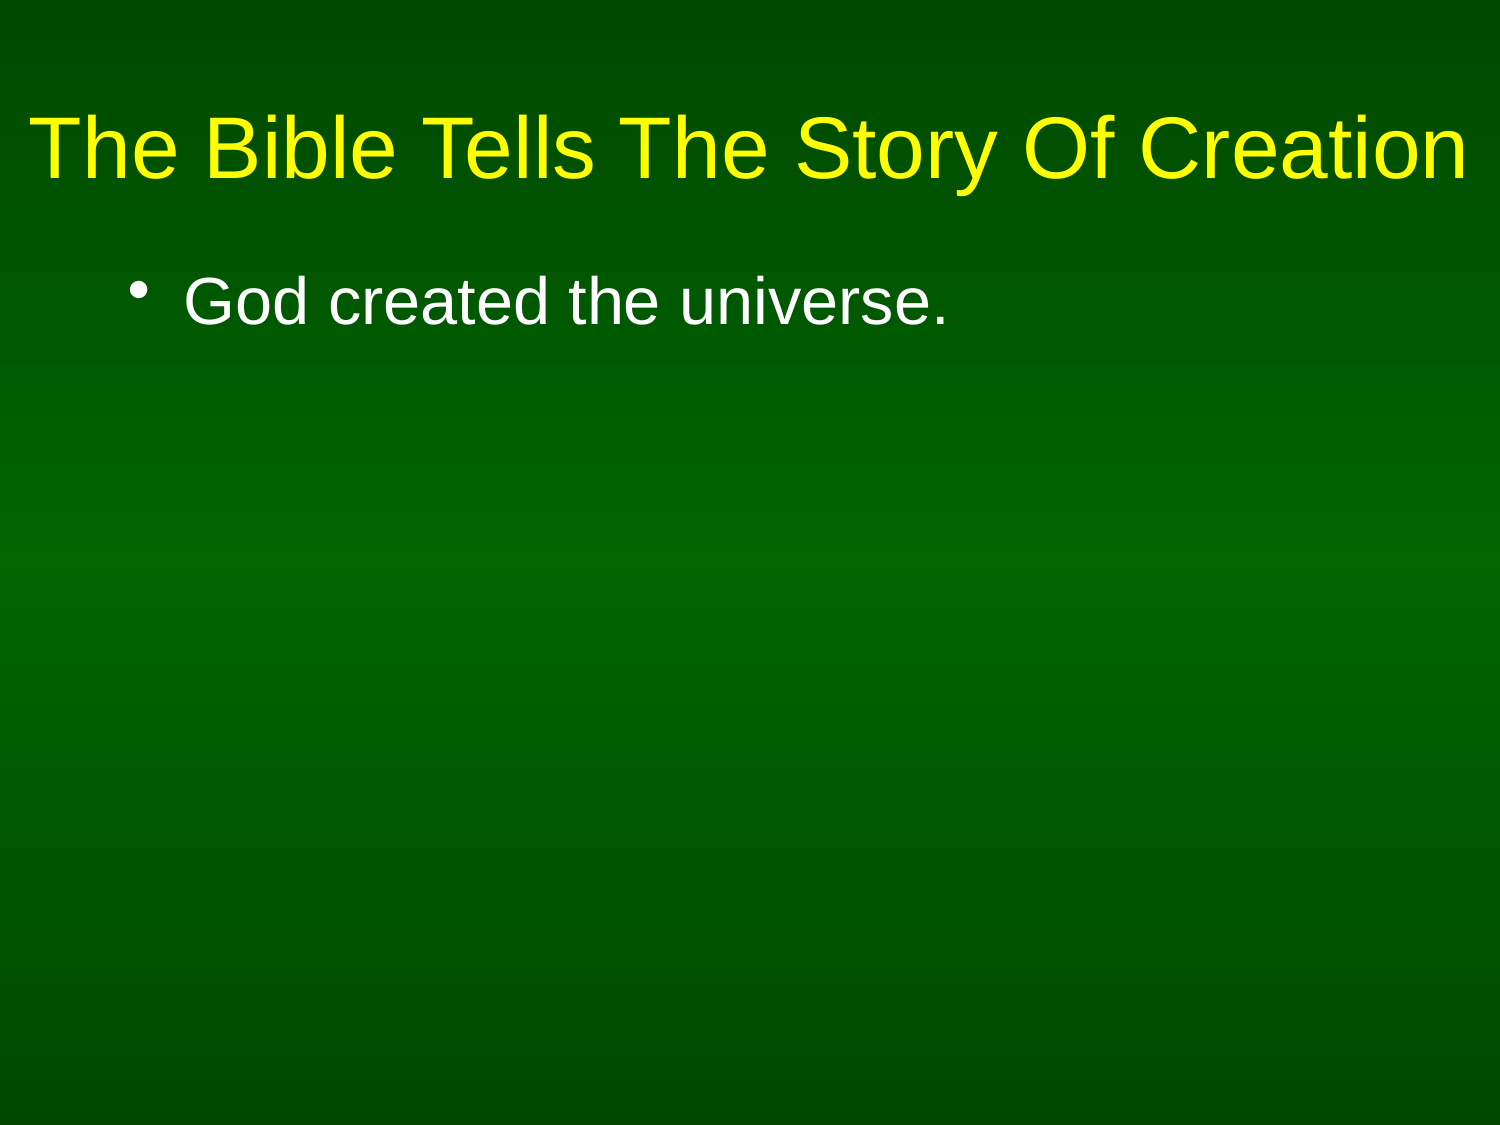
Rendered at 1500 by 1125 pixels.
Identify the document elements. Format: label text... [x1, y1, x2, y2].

list God created the universe. [112, 249, 1388, 363]
title The Bible Tells The Story Of Creation [0, 50, 1500, 238]
